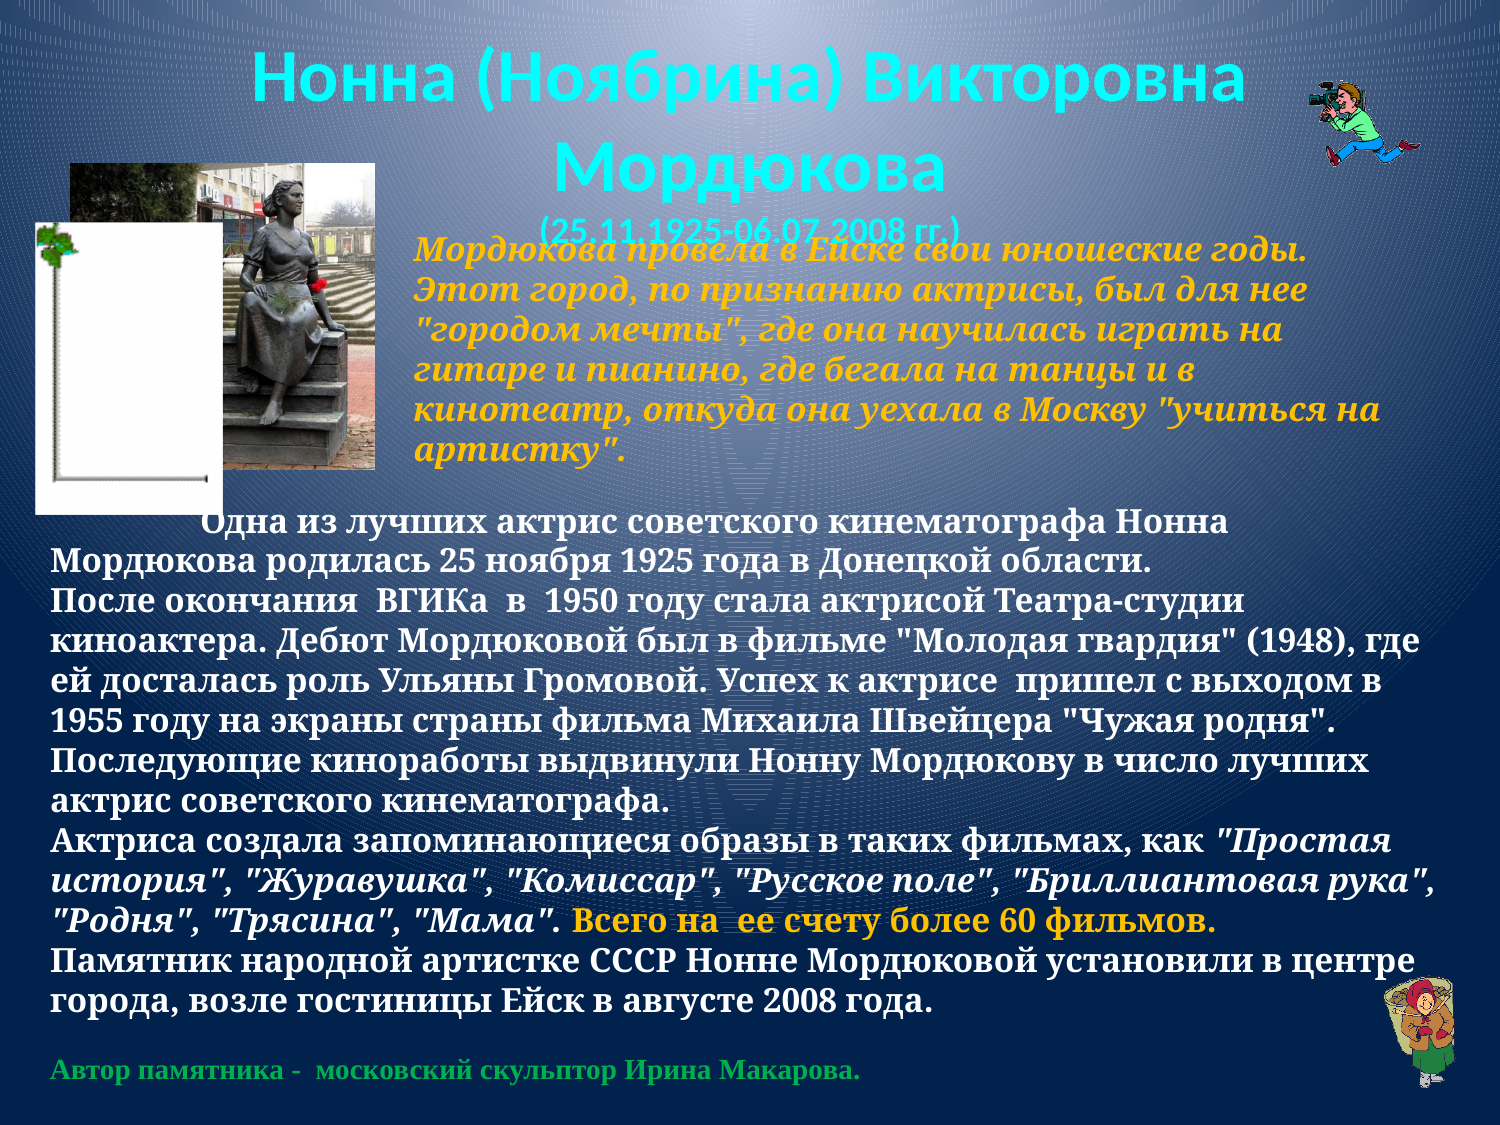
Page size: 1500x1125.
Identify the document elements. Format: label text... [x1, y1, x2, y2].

text_box Мордюкова провела в Ейске свои юношеские годы. Этот город, по признанию актрисы, был для нее "городом мечты", где она научилась играть на гитаре и пианино, где бегала на танцы и в кинотеатр, откуда она уехала в Москву "учиться на артистку". [398, 220, 1430, 475]
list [70, 163, 376, 470]
title Нонна (Ноябрина) Викторовна Мордюкова (25.11.1925-06.07.2008 гг.) [75, 45, 1425, 233]
picture [1300, 70, 1430, 200]
picture [1382, 972, 1460, 1088]
text_box Одна из лучших актрис советского кинематографа Нонна Мордюкова родилась 25 ноября 1925 года в Донецкой области. После окончания ВГИКа в 1950 году стала актрисой Театра-студии киноактера. Дебют Мордюковой был в фильме "Молодая гвардия" (1948), где ей досталась роль Ульяны Громовой. Успех к актрисе пришел с выходом в 1955 году на экраны страны фильма Михаила Швейцера "Чужая родня". Последующие киноработы выдвинули Нонну Мордюкову в число лучших актрис советского кинематографа. Актриса создала запоминающиеся образы в таких фильмах, как "Простая история", "Журавушка", "Комиссар", "Русское поле", "Бриллиантовая рука", "Родня", "Трясина", "Мама". Всего на ее счету более 60 фильмов. Памятник народной артистке СССР Нонне Мордюковой установили в центре города, возле гостиницы Ейск в августе 2008 года. [35, 492, 1465, 1067]
text_box Автор памятника - московский скульптор Ирина Макарова. [35, 1067, 883, 1093]
picture [34, 222, 223, 515]
